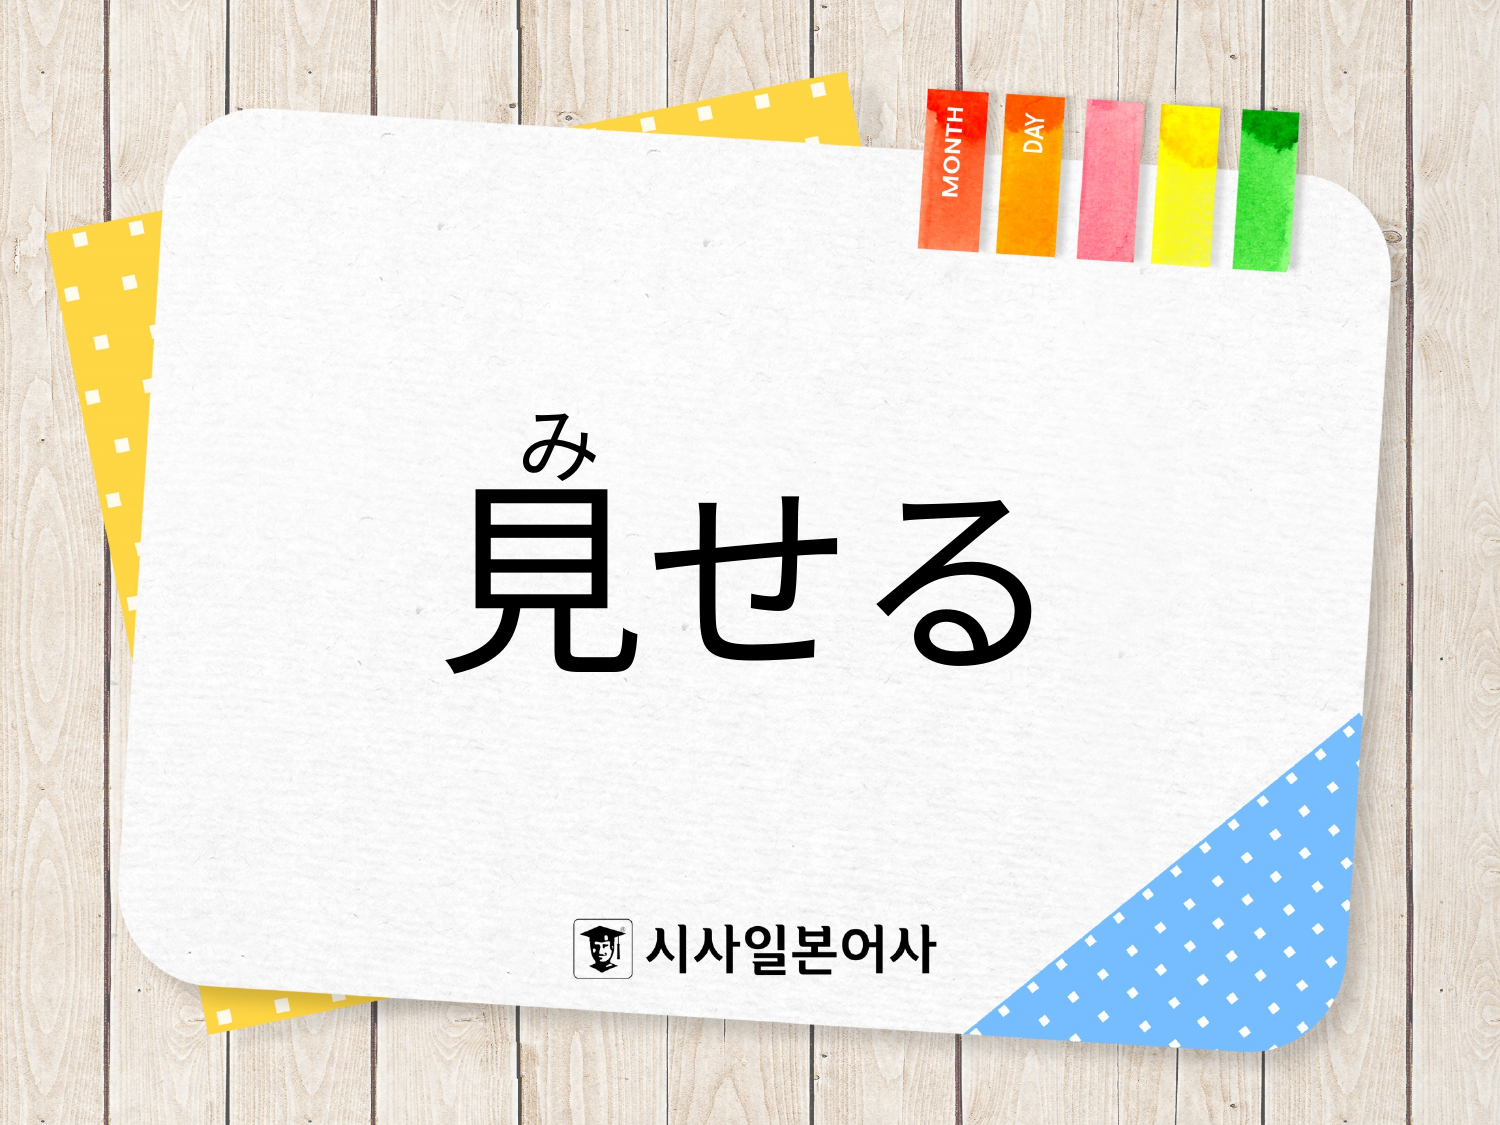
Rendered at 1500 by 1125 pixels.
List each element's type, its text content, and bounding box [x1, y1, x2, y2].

text_box み [502, 385, 616, 501]
title 見せる [75, 338, 1425, 811]
picture [0, 0, 1500, 1125]
